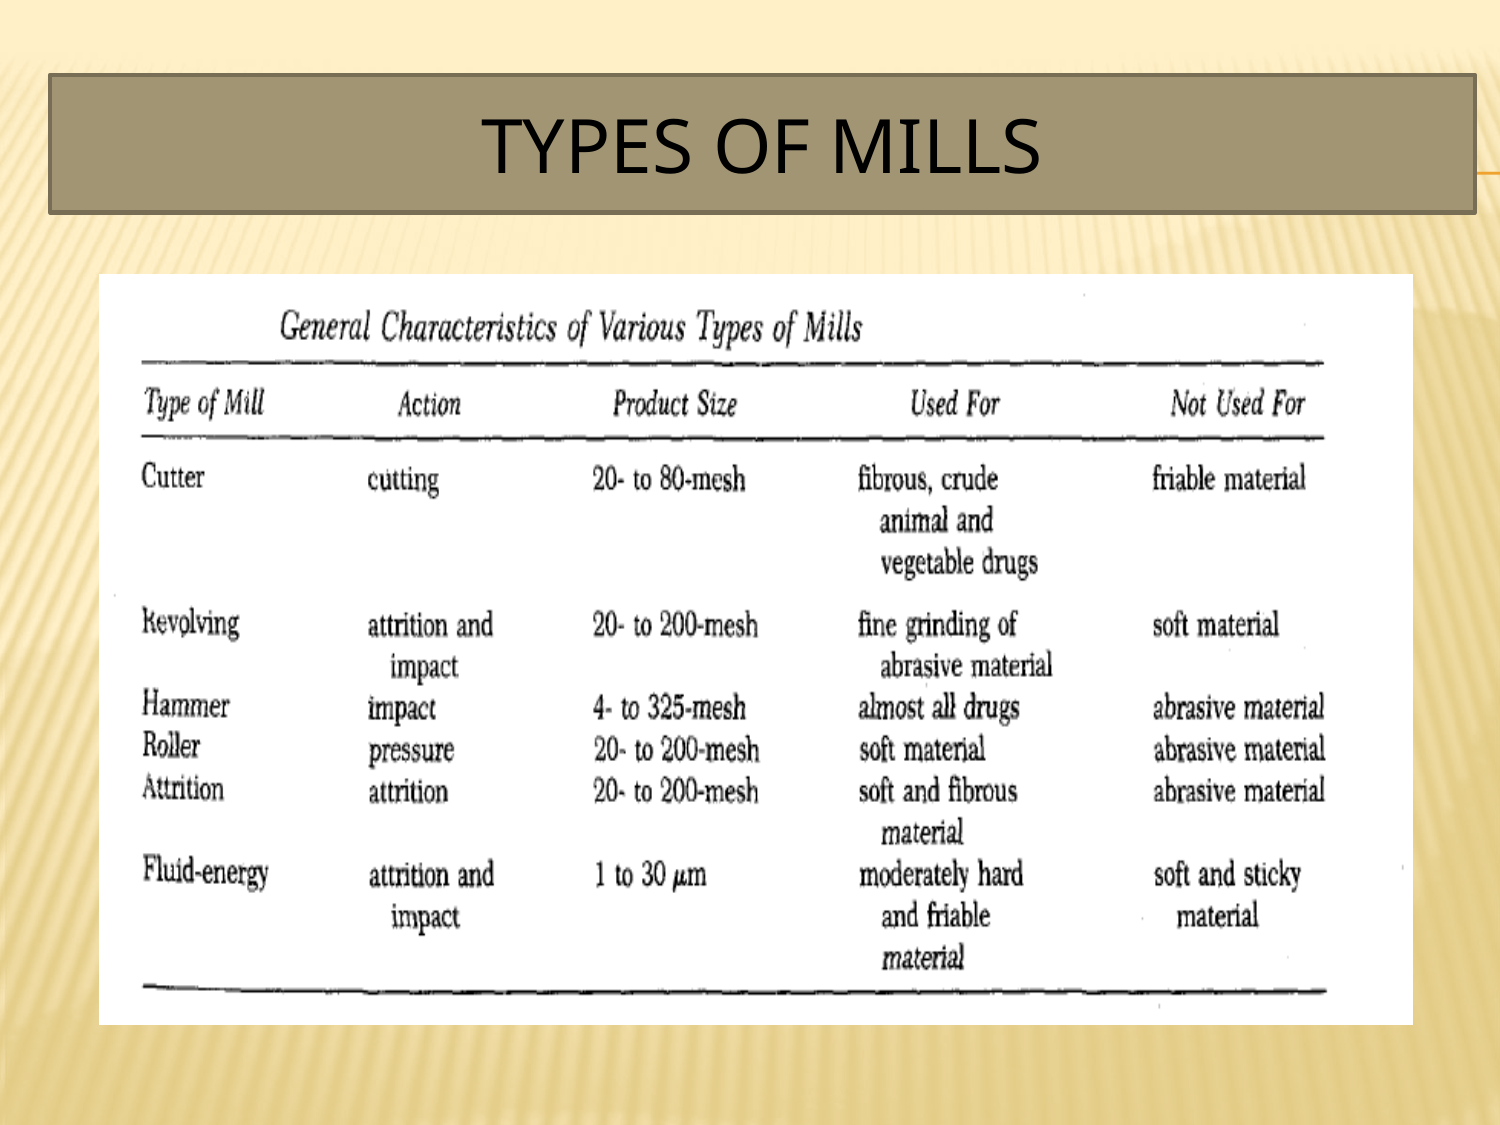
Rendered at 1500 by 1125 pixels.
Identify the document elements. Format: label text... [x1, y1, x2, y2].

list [99, 274, 1413, 1026]
title Types of Mills [48, 73, 1477, 215]
